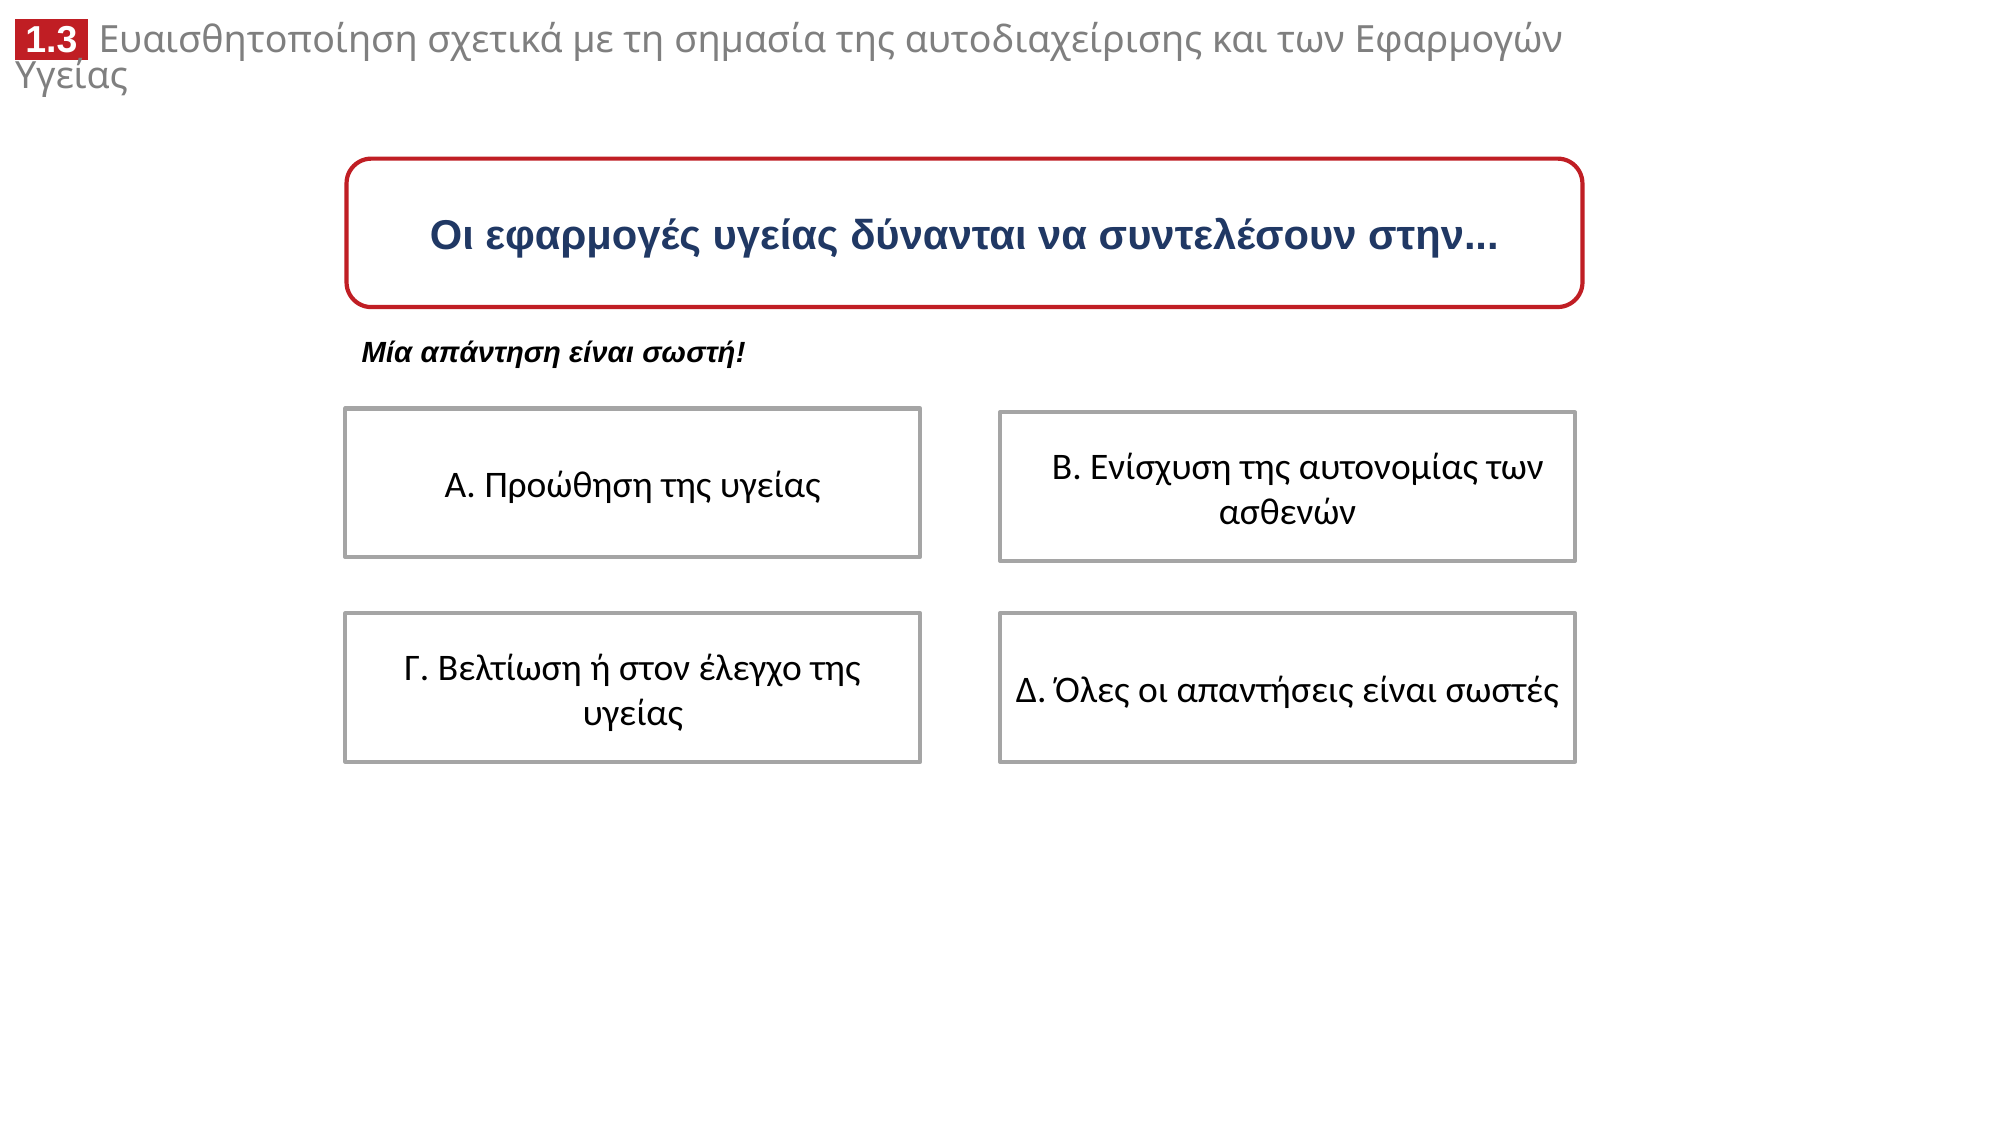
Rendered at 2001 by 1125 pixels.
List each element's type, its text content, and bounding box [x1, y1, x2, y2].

text_box Μία απάντηση είναι σωστή! [346, 325, 761, 376]
text_box A. Προώθηση της υγείας [343, 406, 922, 559]
text_box Δ. Όλες οι απαντήσεις είναι σωστές [998, 611, 1577, 764]
text_box Οι εφαρμογές υγείας δύνανται να συντελέσουν στην... [344, 156, 1585, 310]
text_box B. Ενίσχυση της αυτονομίας των ασθενών [998, 410, 1577, 563]
text_box Γ. Βελτίωση ή στον έλεγχο της υγείας [343, 611, 922, 764]
